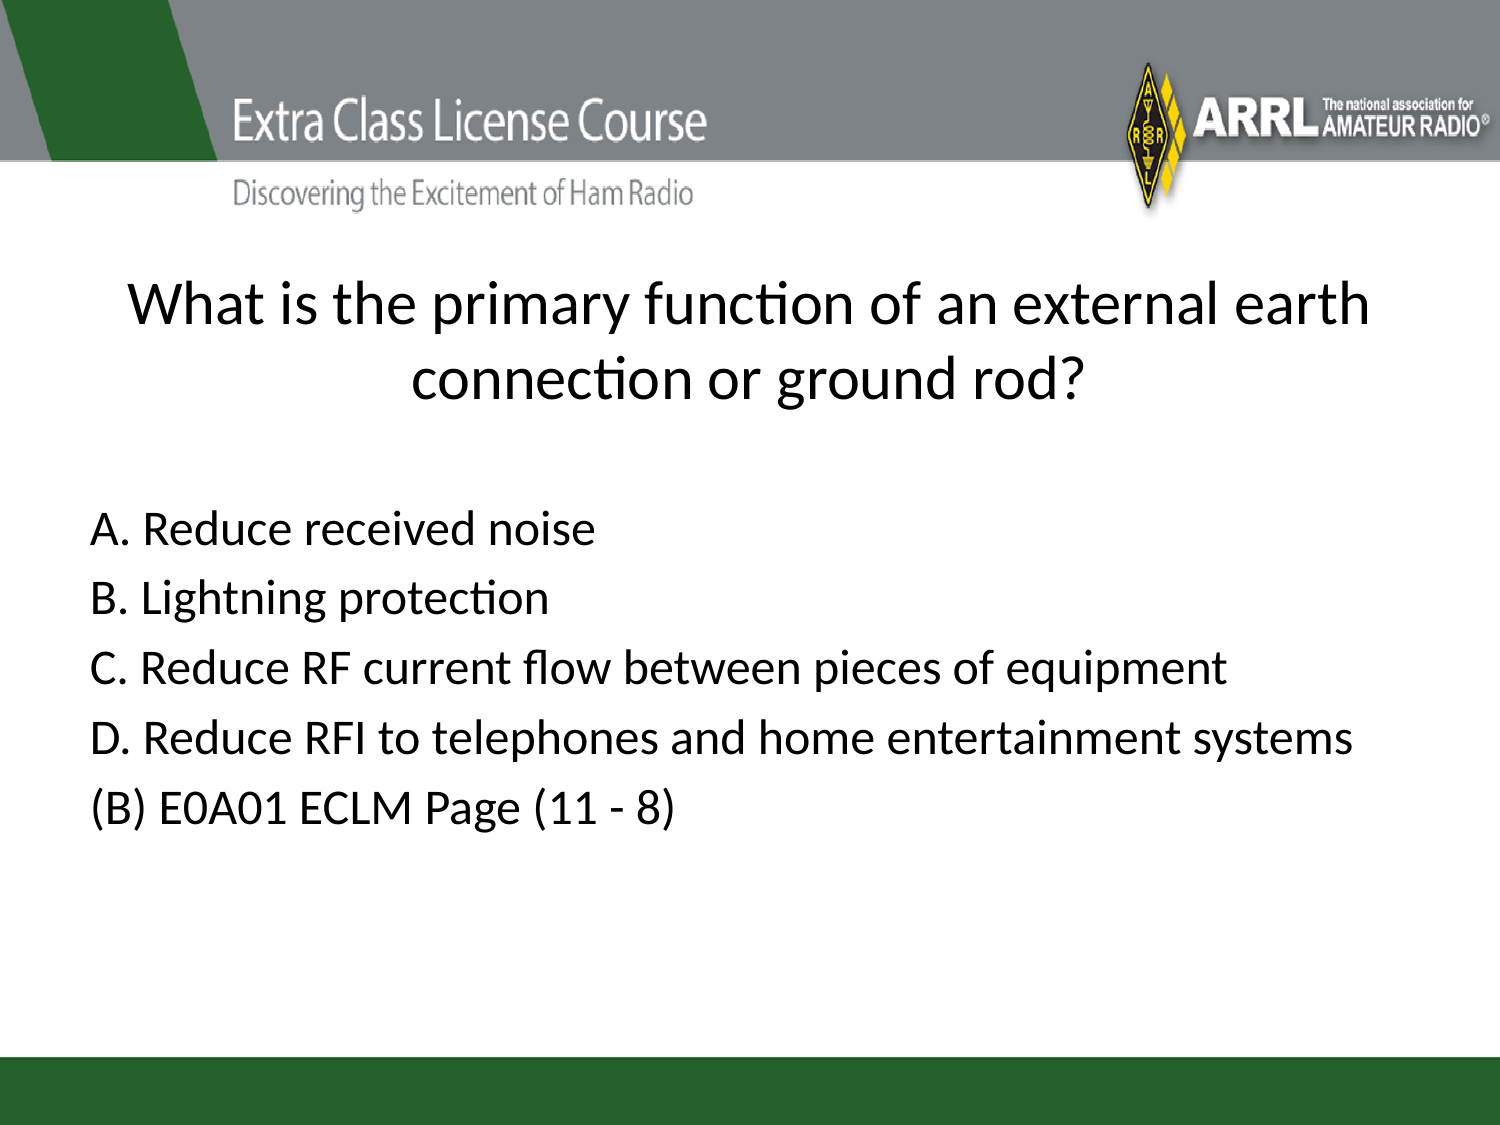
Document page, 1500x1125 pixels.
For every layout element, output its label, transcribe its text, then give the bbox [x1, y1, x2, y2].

list A. Reduce received noise B. Lightning protection C. Reduce RF current flow between pieces of equipment D. Reduce RFI to telephones and home entertainment systems (B) E0A01 ECLM Page (11 - 8) [75, 487, 1425, 1005]
title What is the primary function of an external earth connection or ground rod? [75, 254, 1425, 435]
picture [0, 0, 1500, 1125]
